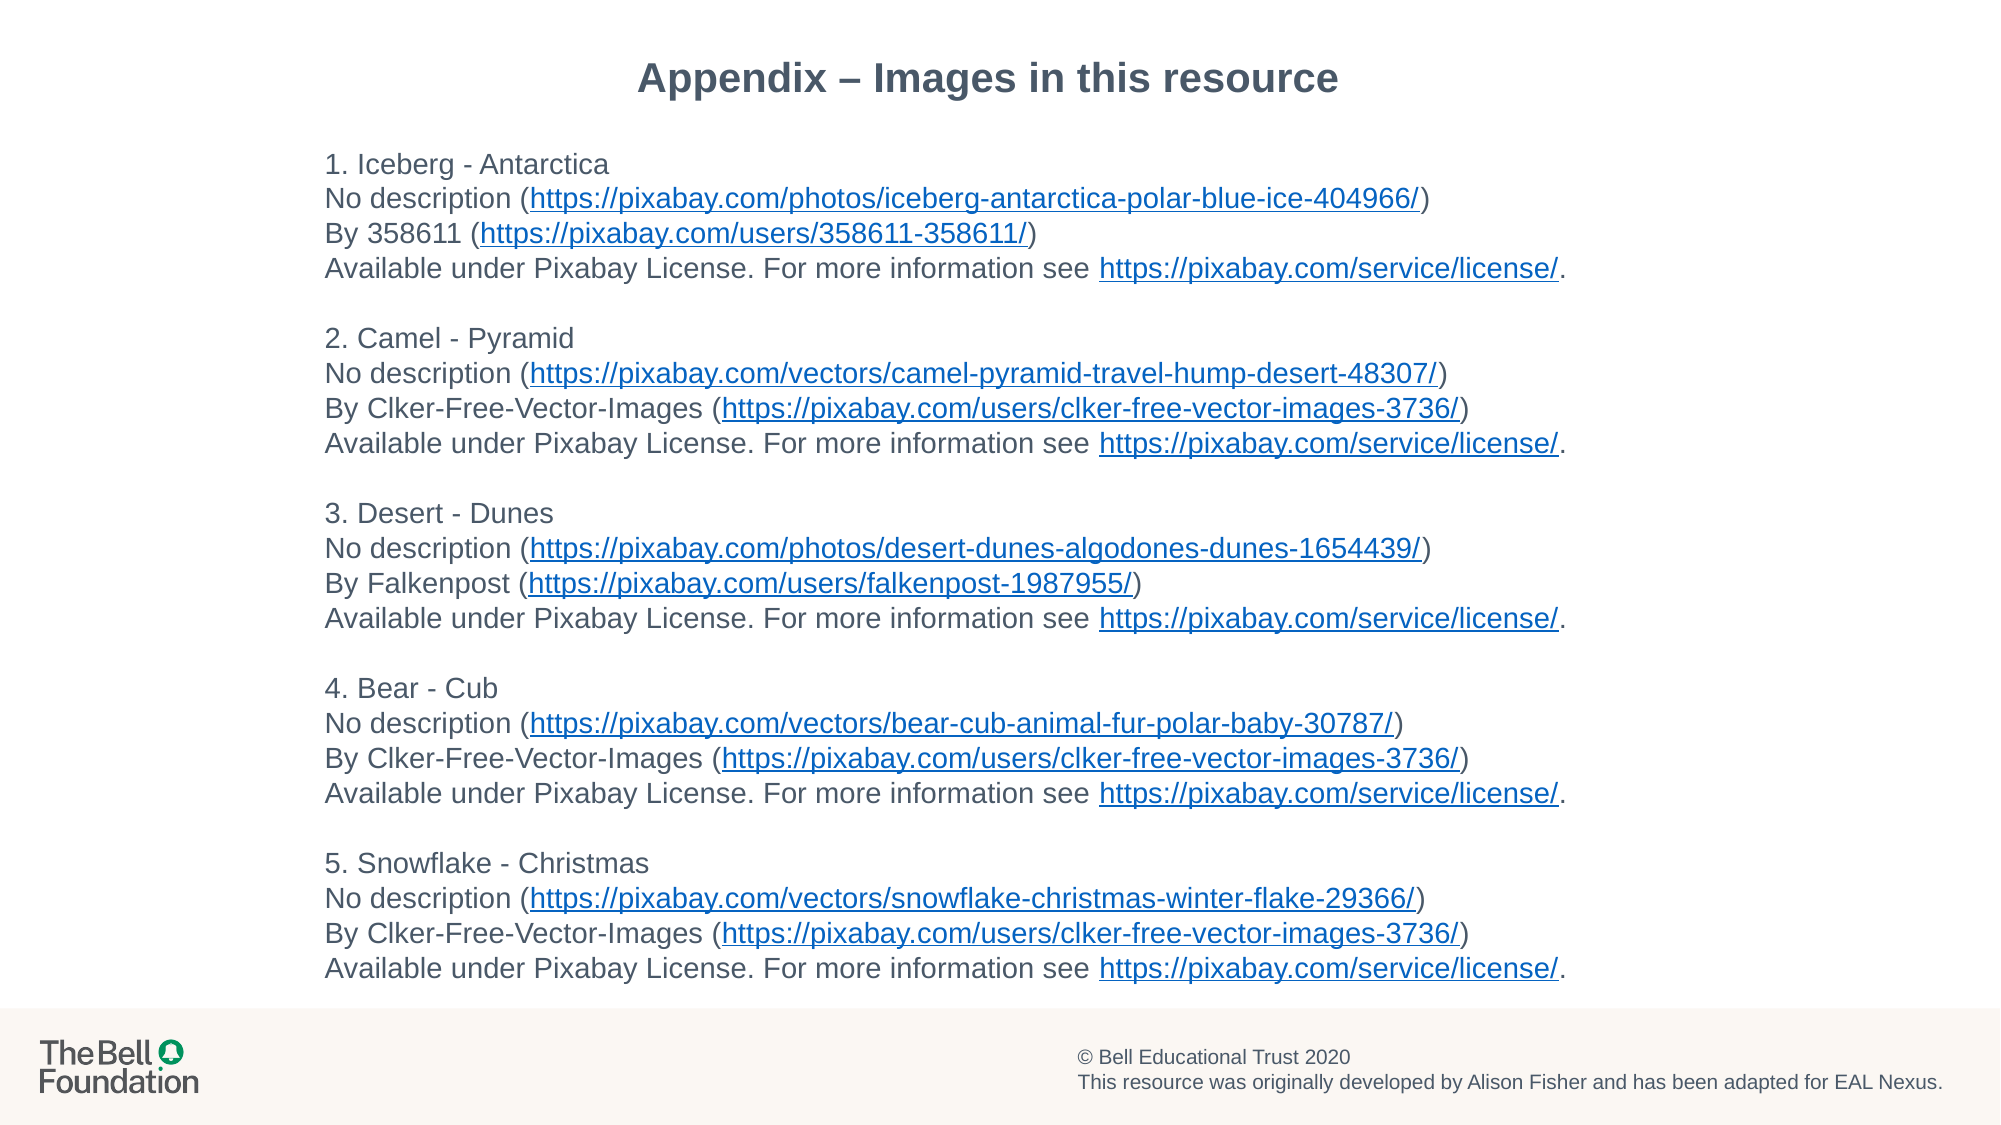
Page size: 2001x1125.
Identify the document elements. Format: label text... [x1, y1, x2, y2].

picture [30, 1028, 203, 1105]
text_box 1. Iceberg - Antarctica No description (https://pixabay.com/photos/iceberg-antarctica-polar-blue-ice-404966/) By 358611 (https://pixabay.com/users/358611-358611/) Available under Pixabay License. For more information see https://pixabay.com/service/license/. 2. Camel - Pyramid No description (https://pixabay.com/vectors/camel-pyramid-travel-hump-desert-48307/) By Clker-Free-Vector-Images (https://pixabay.com/users/clker-free-vector-images-3736/) Available under Pixabay License. For more information see https://pixabay.com/service/license/. 3. Desert - Dunes No description (https://pixabay.com/photos/desert-dunes-algodones-dunes-1654439/) By Falkenpost (https://pixabay.com/users/falkenpost-1987955/) Available under Pixabay License. For more information see https://pixabay.com/service/license/. 4. Bear - Cub No description (https://pixabay.com/vectors/bear-cub-animal-fur-polar-baby-30787/) By Clker-Free-Vector-Images (https://pixabay.com/users/clker-free-vector-images-3736/) Available under Pixabay License. For more information see https://pixabay.com/service/license/. 5. Snowflake - Christmas No description (https://pixabay.com/vectors/snowflake-christmas-winter-flake-29366/) By Clker-Free-Vector-Images (https://pixabay.com/users/clker-free-vector-images-3736/) Available under Pixabay License. For more information see https://pixabay.com/service/license/. [309, 137, 1660, 1027]
text_box © Bell Educational Trust 2020 This resource was originally developed by Alison Fisher and has been adapted for EAL Nexus. [1062, 1036, 1986, 1101]
text_box Appendix – Images in this resource [313, 47, 1664, 104]
